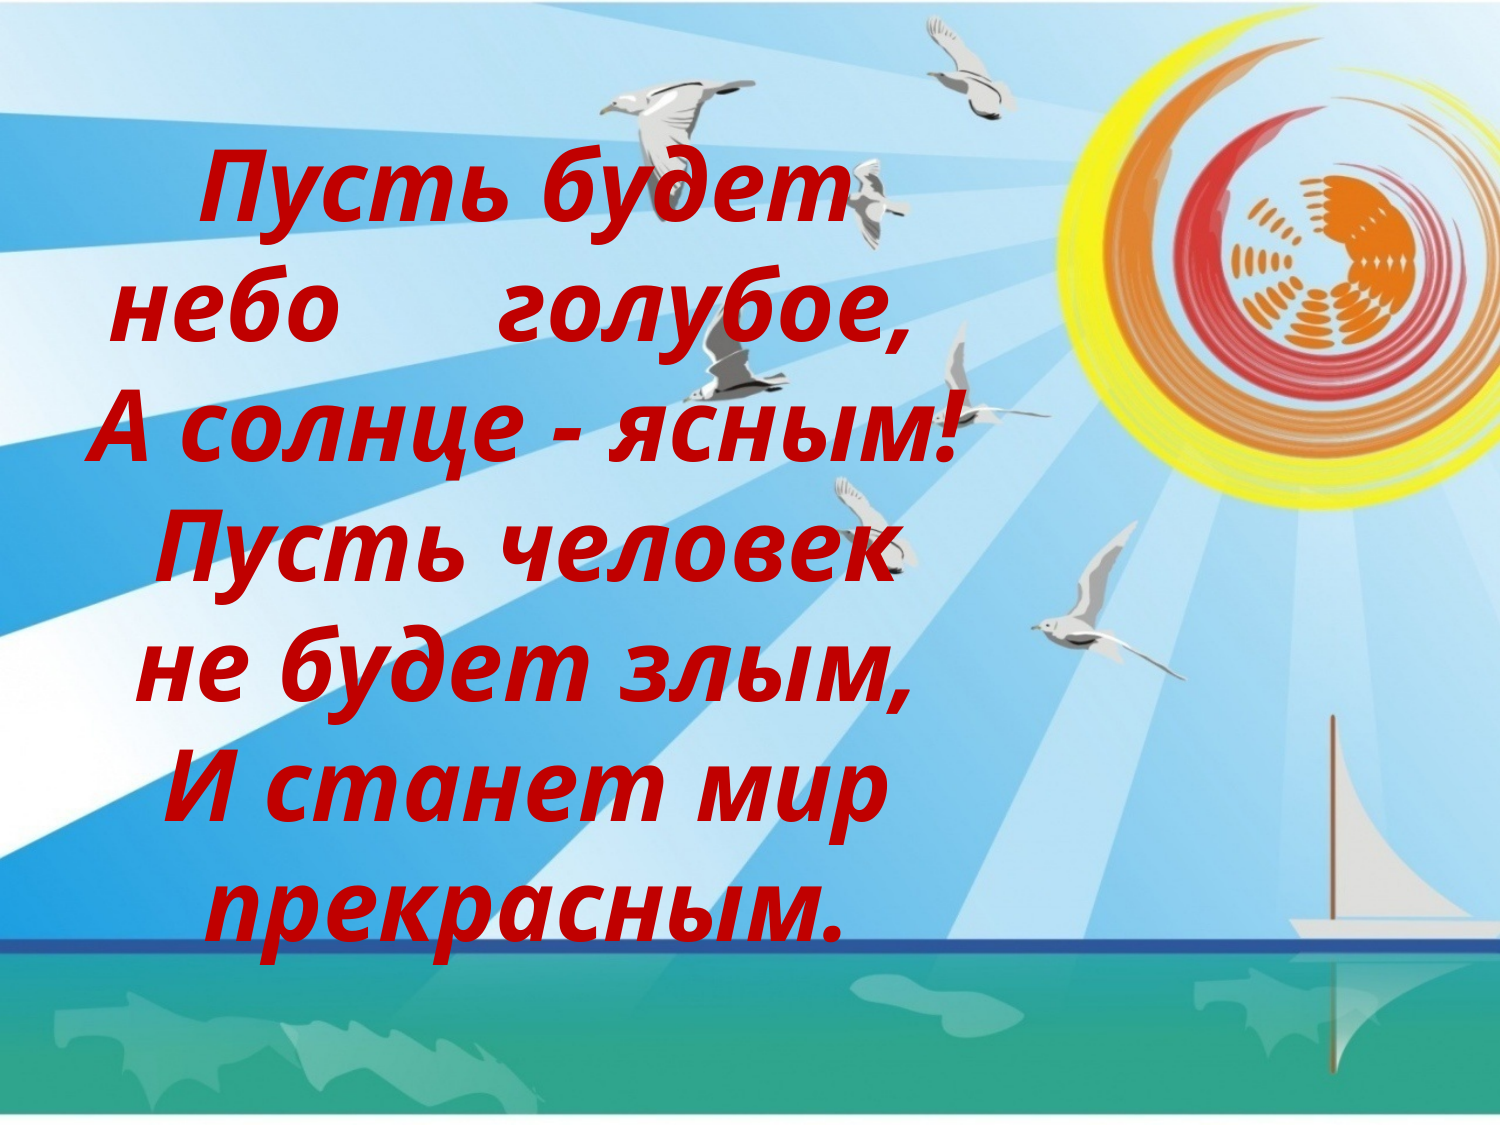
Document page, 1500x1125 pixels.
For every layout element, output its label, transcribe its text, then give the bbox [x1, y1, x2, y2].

title Пусть будет небо голубое, А солнце - ясным! Пусть человек не будет злым, И станет мир прекрасным. [70, 0, 985, 1055]
picture [0, 0, 1500, 1125]
